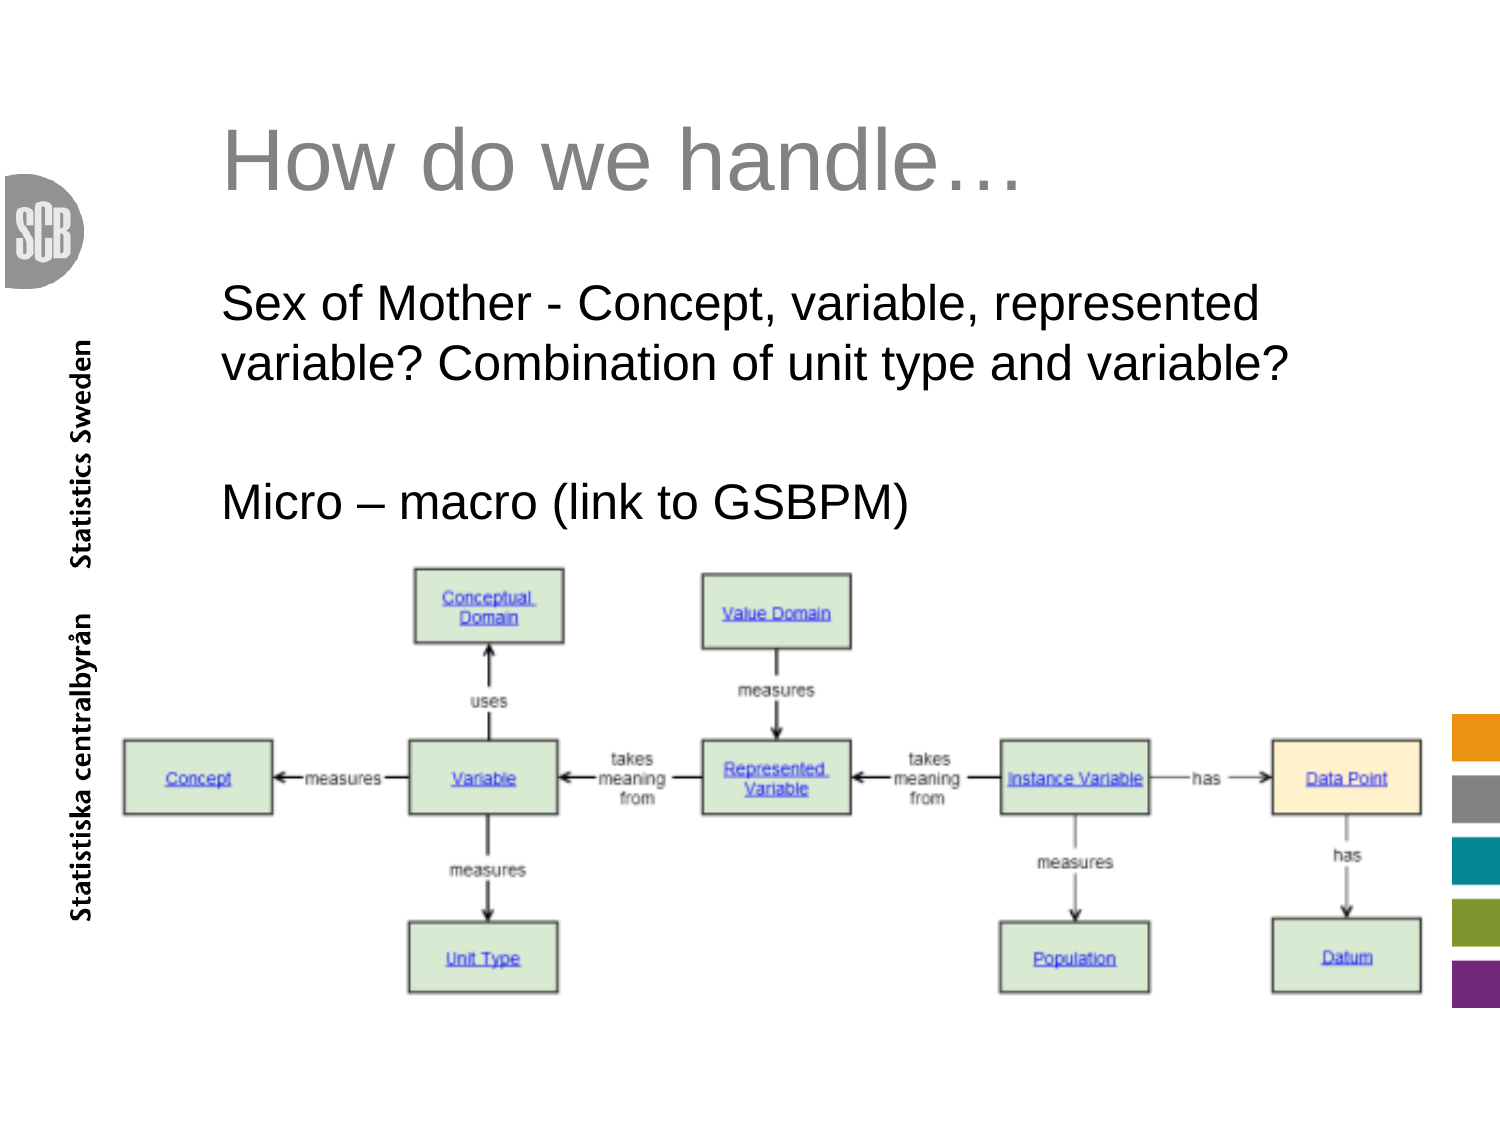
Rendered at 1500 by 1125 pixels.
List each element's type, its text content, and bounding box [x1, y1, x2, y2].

picture [1452, 714, 1500, 1008]
picture [100, 556, 1446, 1018]
list Sex of Mother - Concept, variable, represented variable? Combination of unit type and variable? Micro – macro (link to GSBPM) [206, 262, 1425, 554]
title How do we handle… [206, 62, 1425, 250]
picture [5, 174, 97, 921]
